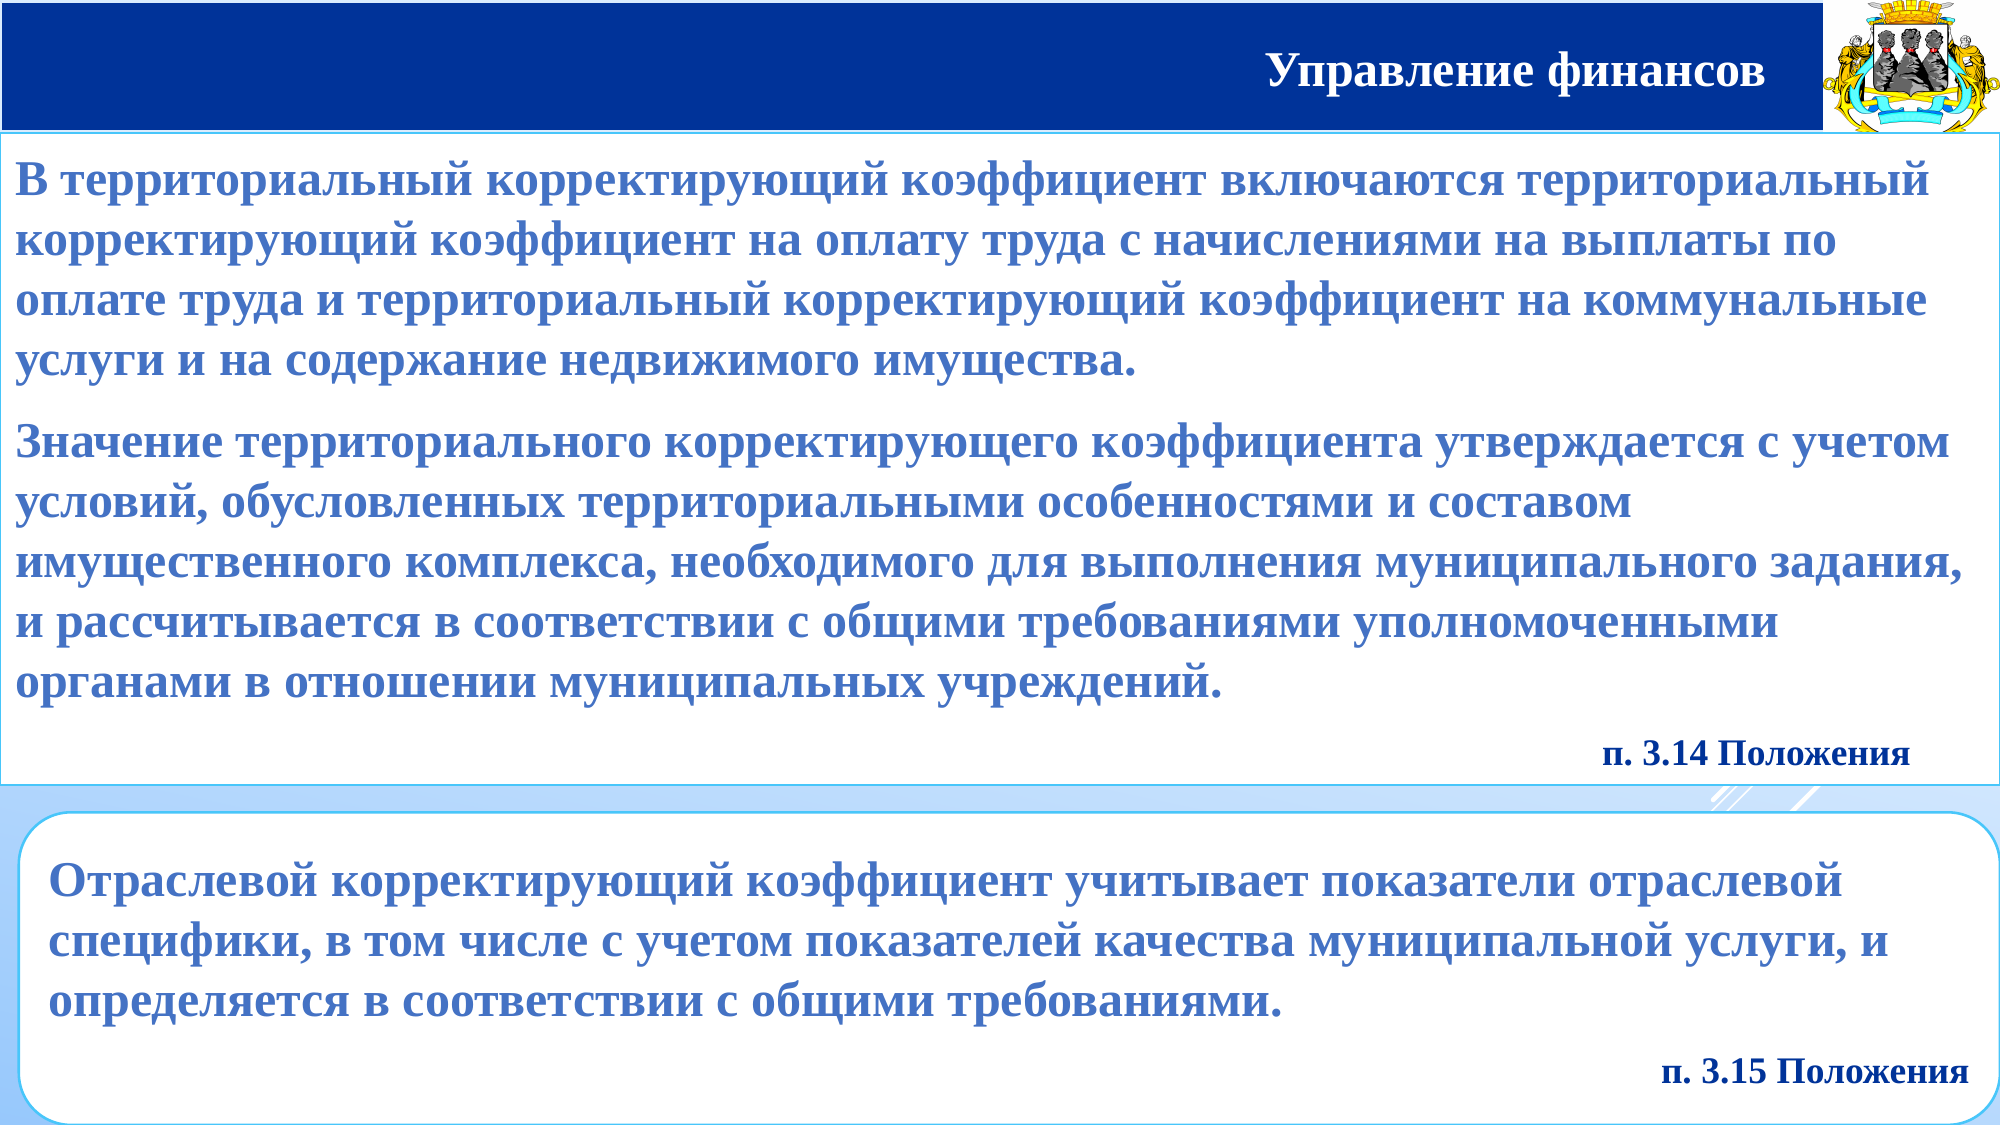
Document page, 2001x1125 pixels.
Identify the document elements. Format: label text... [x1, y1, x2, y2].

list В территориальный корректирующий коэффициент включаются территориальный корректирующий коэффициент на оплату труда с начислениями на выплаты по оплате труда и территориальный корректирующий коэффициент на коммунальные услуги и на содержание недвижимого имущества. Значение территориального корректирующего коэффициента утверждается с учетом условий, обусловленных территориальными особенностями и составом имущественного комплекса, необходимого для выполнения муниципального задания, и рассчитывается в соответствии с общими требованиями уполномоченными органами в отношении муниципальных учреждений. п. 3.14 Положения [0, 132, 2000, 786]
text_box Управление финансов [0, 0, 1823, 132]
text_box Отраслевой корректирующий коэффициент учитывает показатели отраслевой специфики, в том числе с учетом показателей качества муниципальной услуги, и определяется в соответствии с общими требованиями. п. 3.15 Положения [17, 811, 2000, 1125]
picture [1823, 0, 2000, 134]
